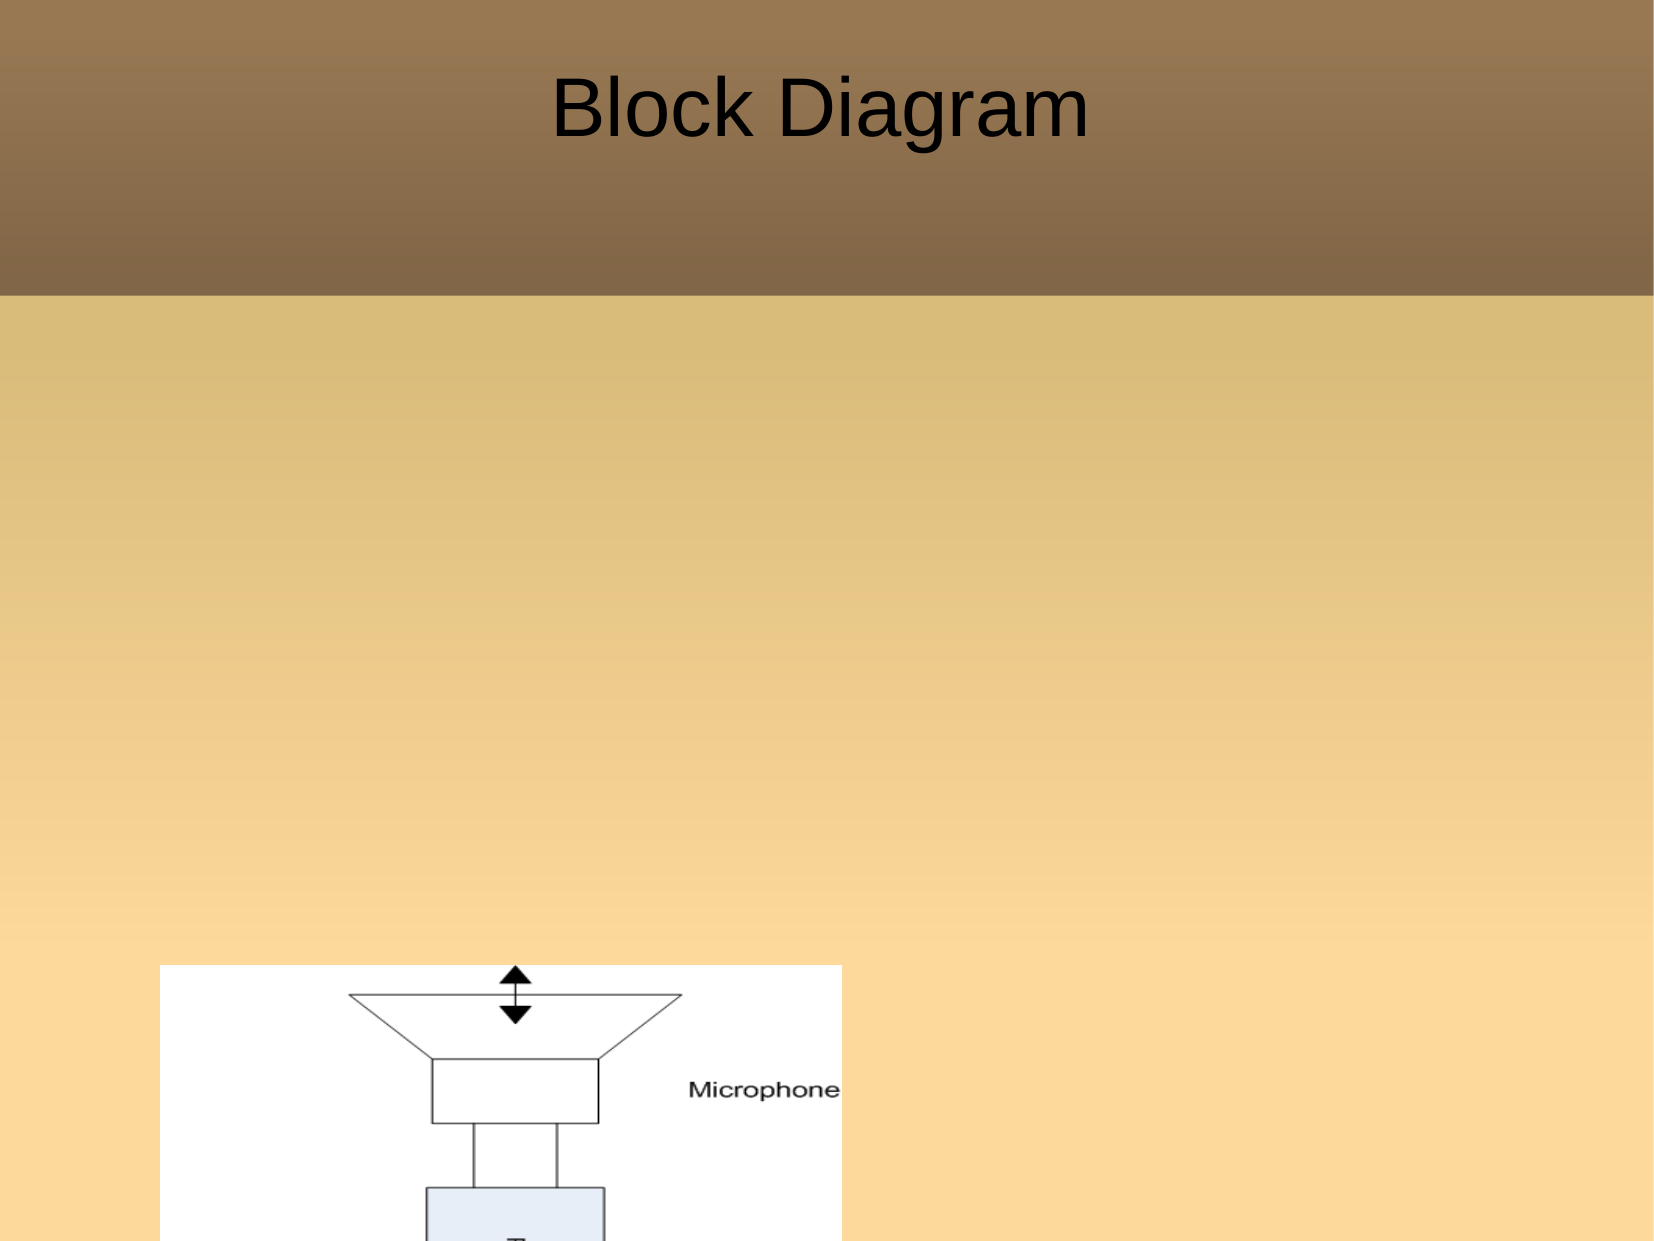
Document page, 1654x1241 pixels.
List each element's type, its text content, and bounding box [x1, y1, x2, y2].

text_box [82, 290, 1571, 1094]
text_box Block Diagram [76, 0, 1565, 207]
picture [0, 0, 1654, 1241]
